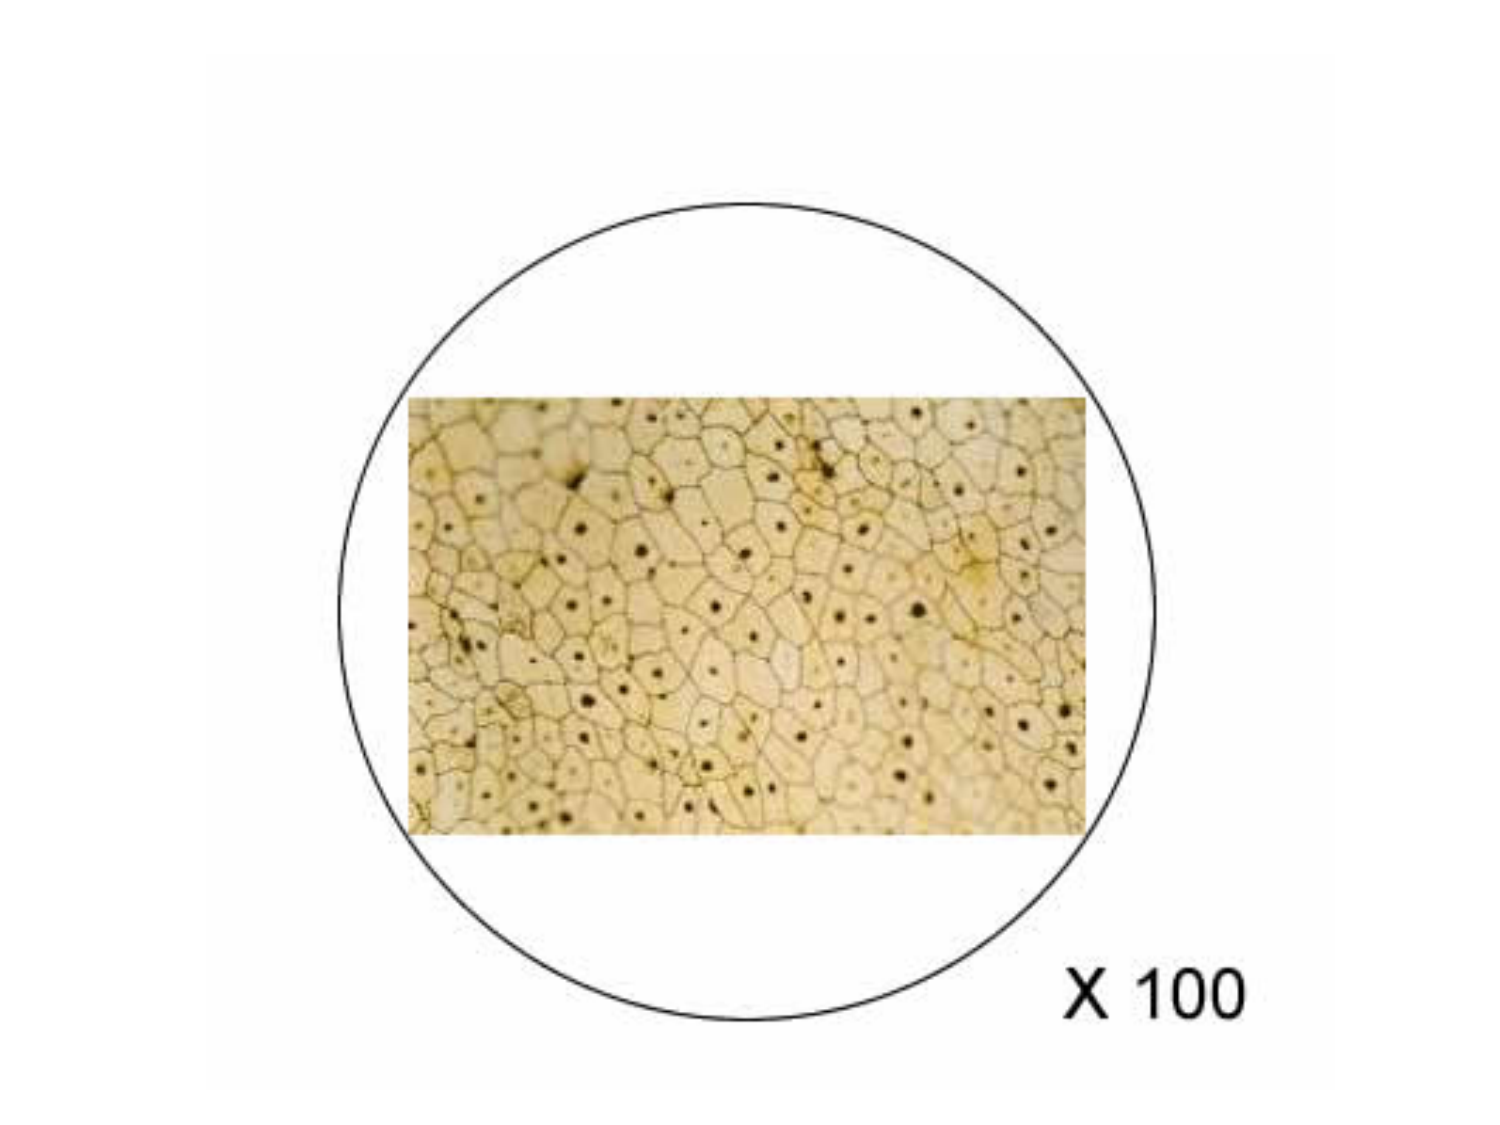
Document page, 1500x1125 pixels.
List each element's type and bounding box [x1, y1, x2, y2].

picture [206, 54, 1335, 1090]
